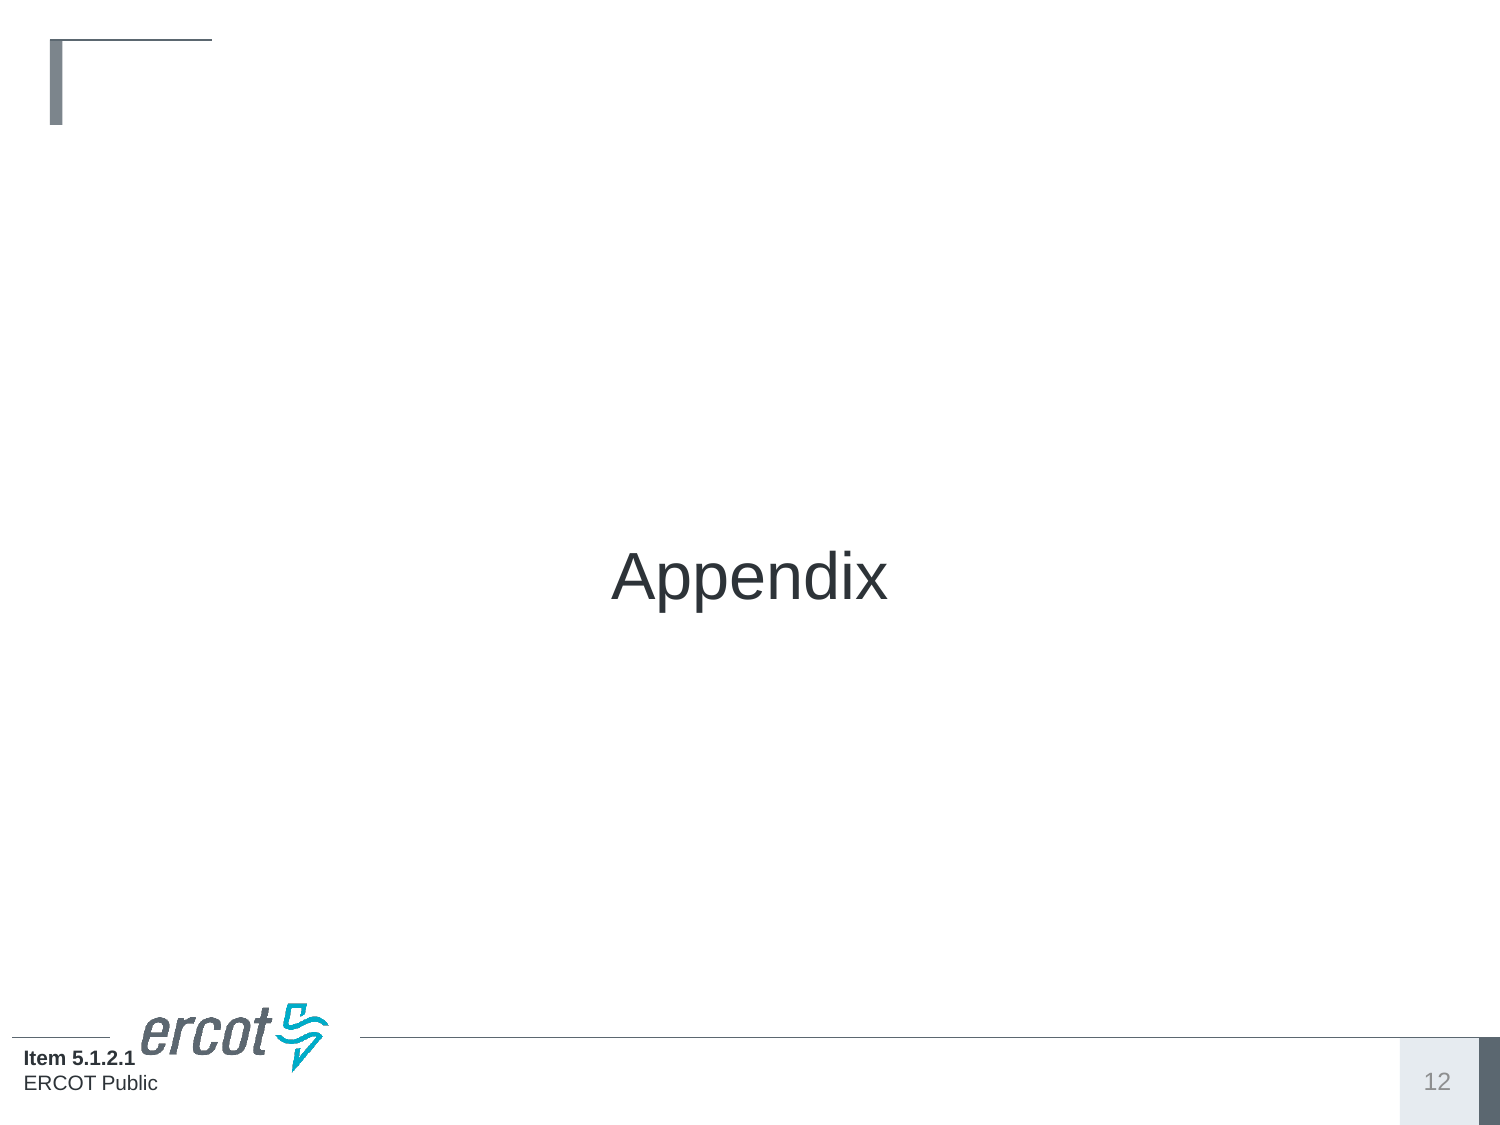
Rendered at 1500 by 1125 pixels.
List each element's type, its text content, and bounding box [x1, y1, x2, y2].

picture [137, 999, 332, 1075]
slide_number 12 [1387, 1056, 1488, 1106]
list Appendix [50, 174, 1450, 972]
